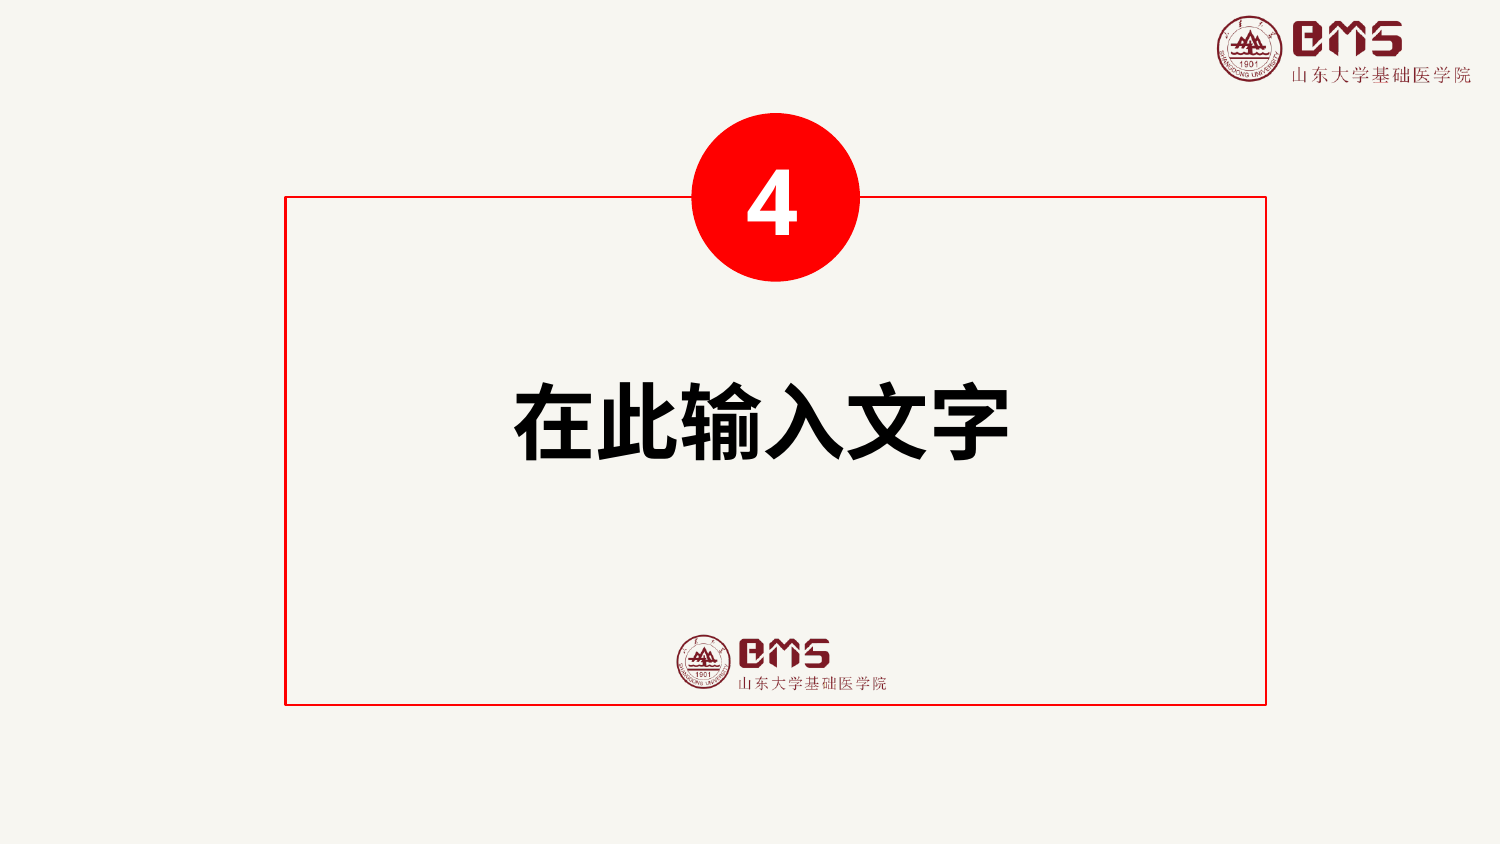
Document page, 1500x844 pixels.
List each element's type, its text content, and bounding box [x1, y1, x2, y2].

picture [661, 620, 918, 717]
picture [1198, 0, 1500, 116]
text_box [283, 195, 1268, 707]
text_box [693, 114, 859, 280]
text_box 在此输入文字 [498, 362, 1054, 478]
